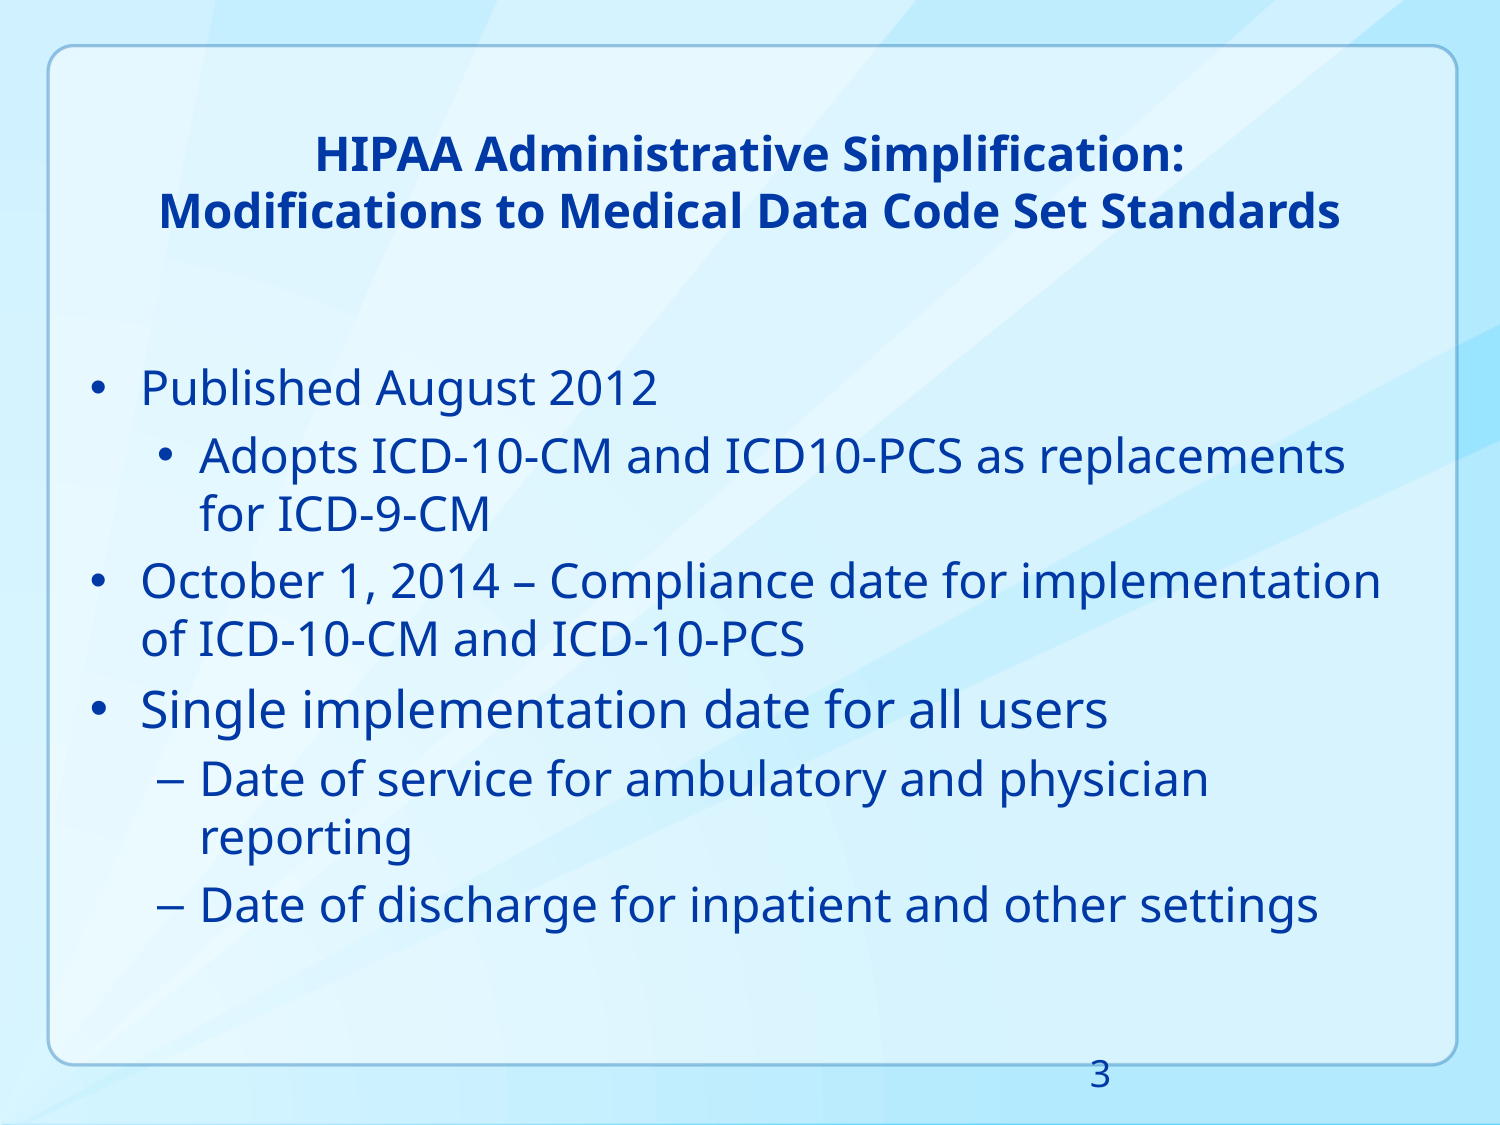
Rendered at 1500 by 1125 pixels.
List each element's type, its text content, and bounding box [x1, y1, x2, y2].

picture [0, 0, 1500, 1125]
title HIPAA Administrative Simplification: Modifications to Medical Data Code Set Standards [62, 50, 1438, 346]
list Published August 2012 Adopts ICD-10-CM and ICD10-PCS as replacements for ICD-9-CM October 1, 2014 – Compliance date for implementation of ICD-10-CM and ICD-10-PCS Single implementation date for all users Date of service for ambulatory and physician reporting Date of discharge for inpatient and other settings [75, 350, 1425, 943]
slide_number 3 [1074, 1042, 1425, 1103]
